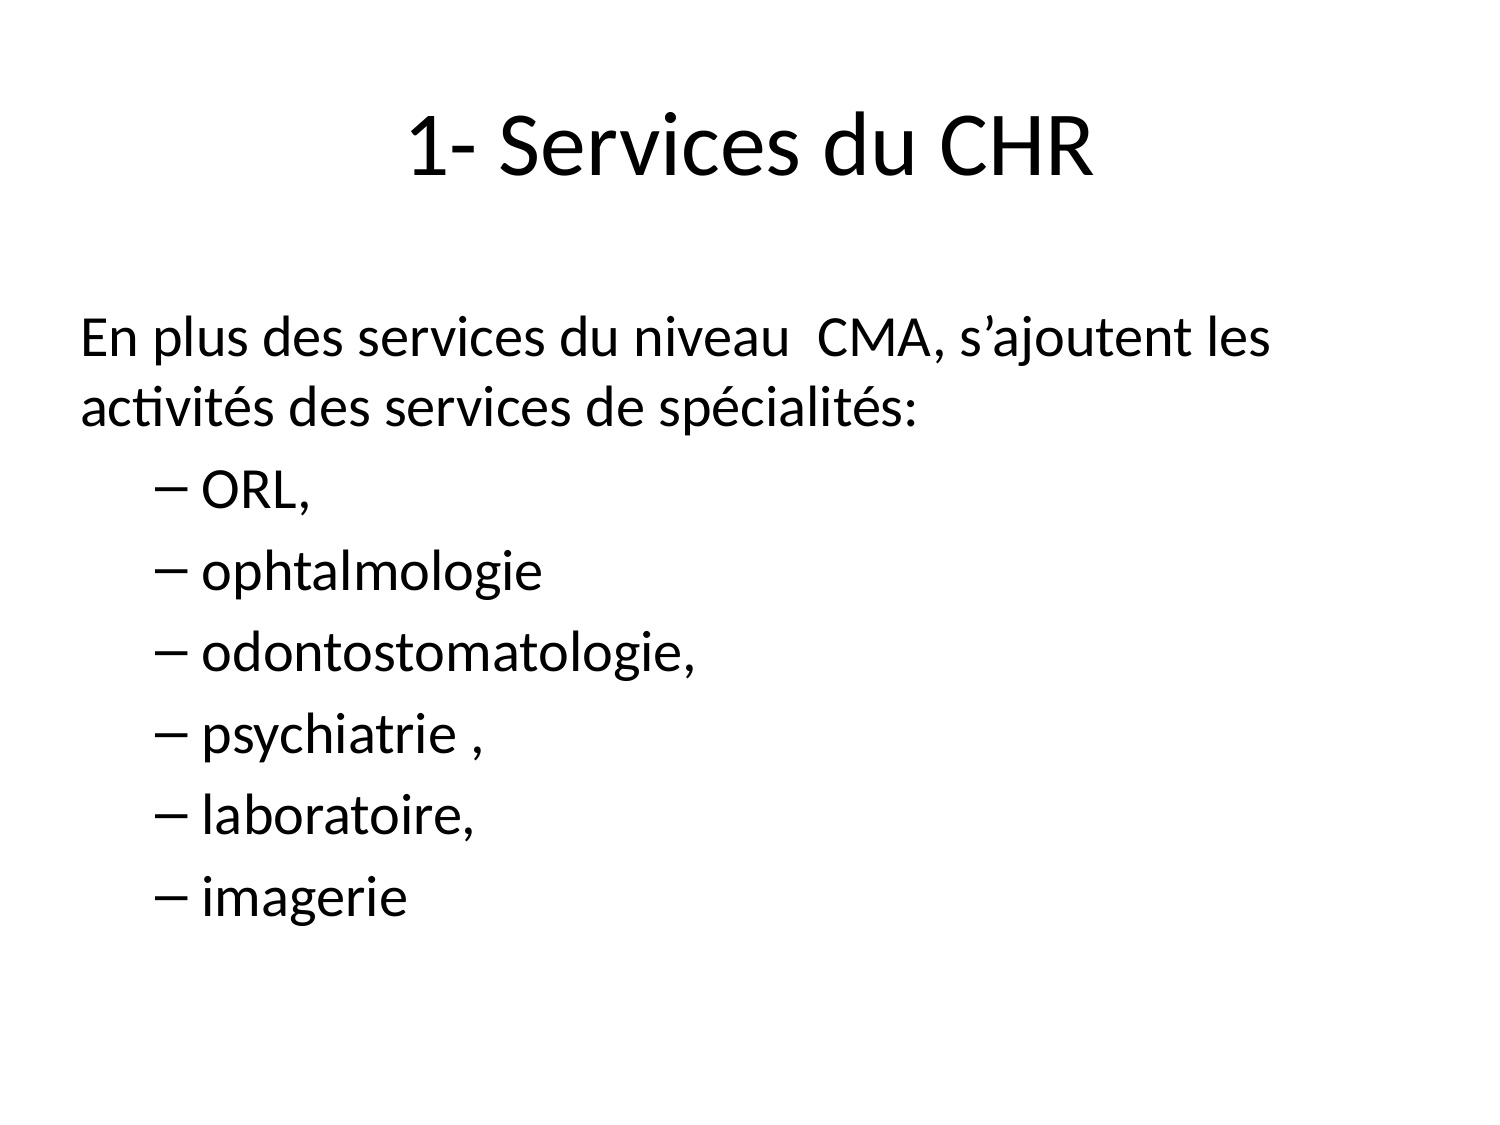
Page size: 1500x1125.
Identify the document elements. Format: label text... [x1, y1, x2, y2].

list En plus des services du niveau CMA, s’ajoutent les activités des services de spécialités: ORL, ophtalmologie odontostomatologie, psychiatrie , laboratoire, imagerie [64, 290, 1369, 965]
title 1- Services du CHR [75, 45, 1425, 233]
